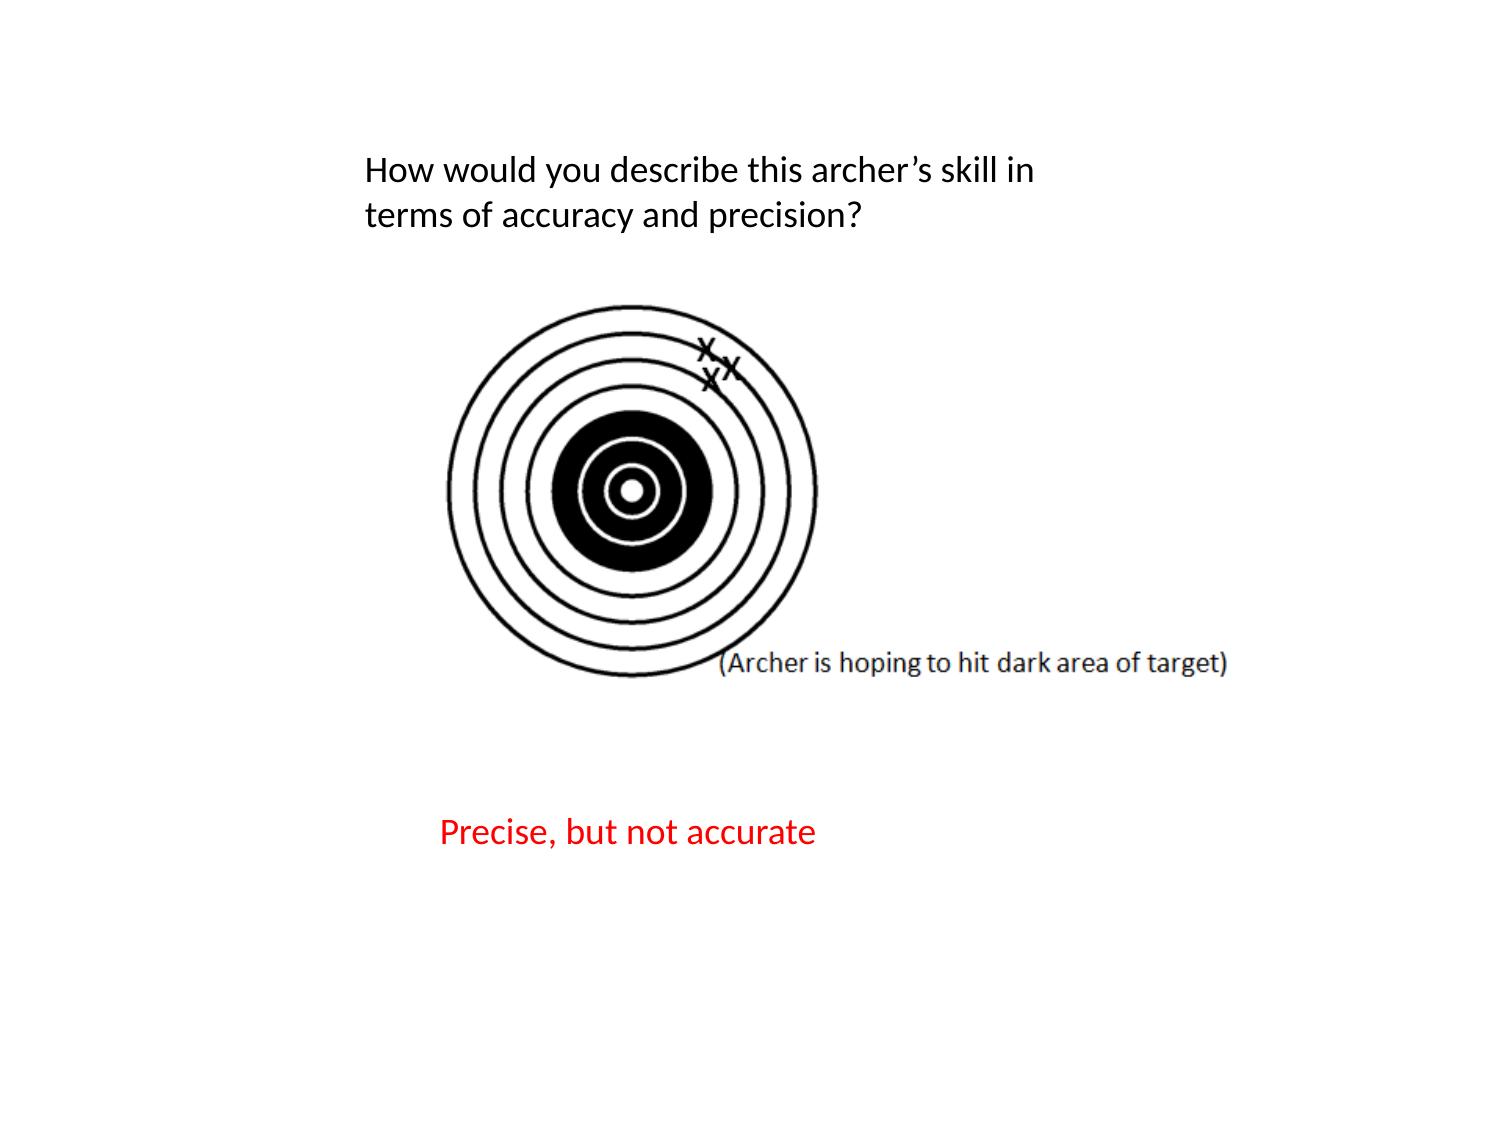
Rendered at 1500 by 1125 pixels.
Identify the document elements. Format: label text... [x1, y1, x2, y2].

text_box Precise, but not accurate [425, 799, 913, 860]
text_box How would you describe this archer’s skill in terms of accuracy and precision? [349, 137, 1100, 243]
picture [324, 299, 1252, 699]
